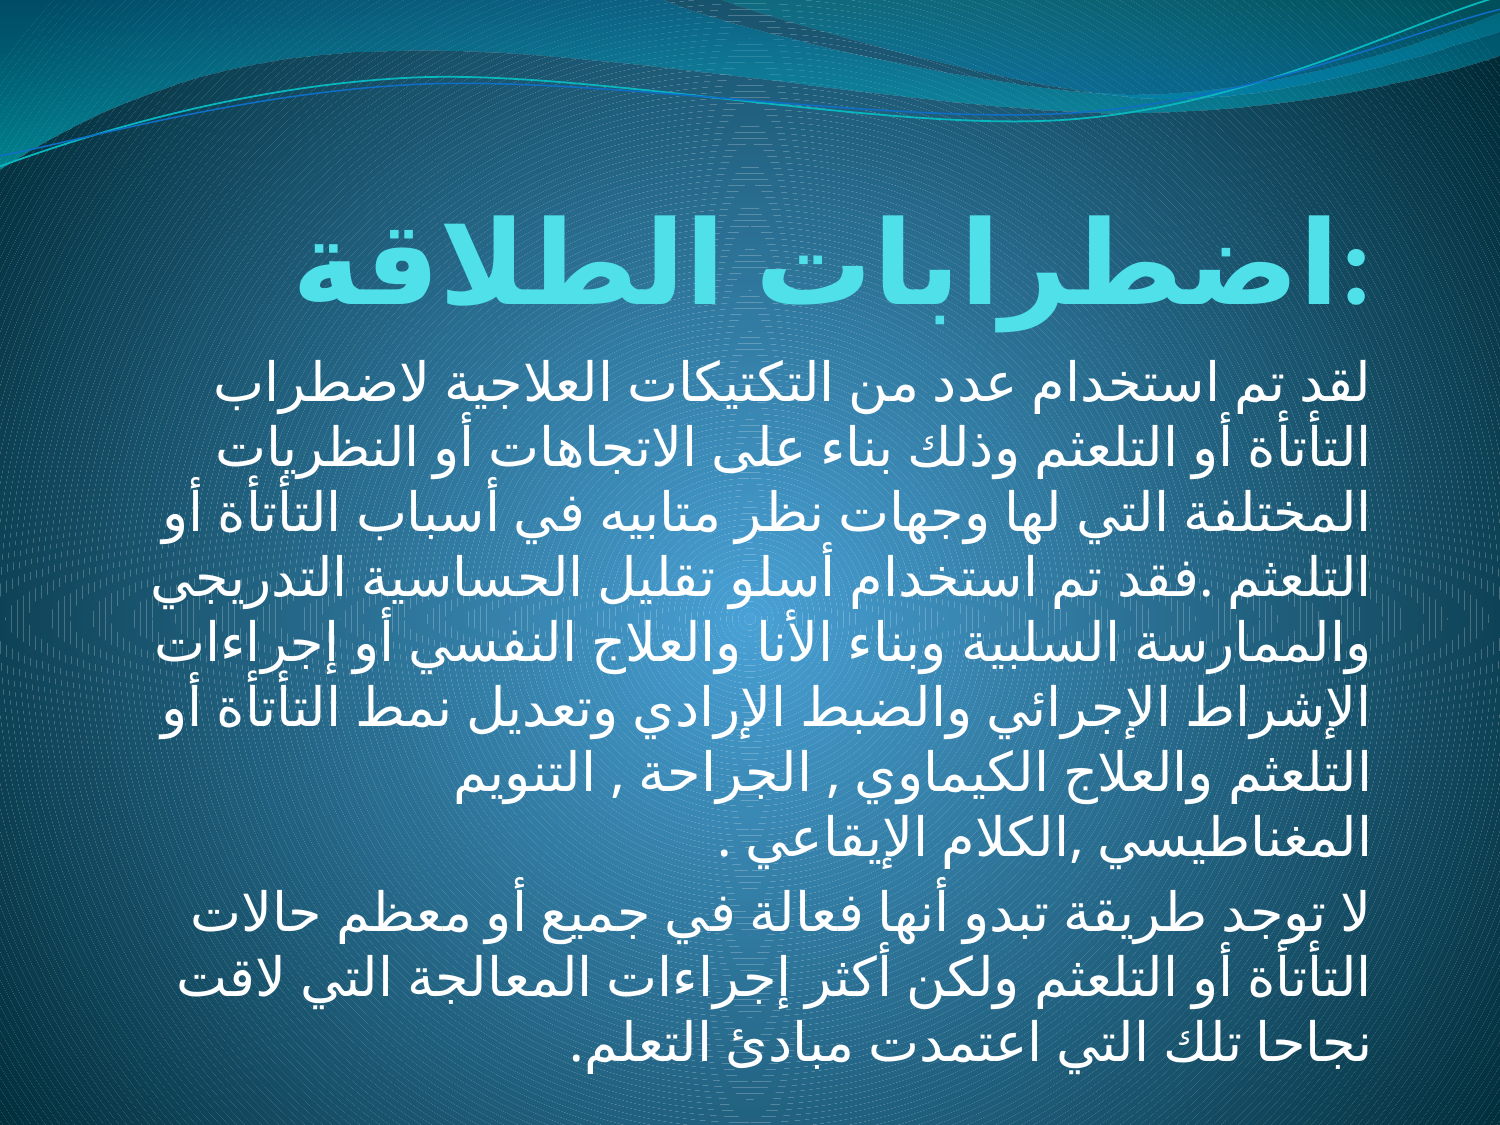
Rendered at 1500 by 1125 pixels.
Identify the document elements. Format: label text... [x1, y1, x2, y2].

title اضطرابات الطلاقة: [87, 152, 1376, 329]
subtitle لقد تم استخدام عدد من التكتيكات العلاجية لاضطراب التأتأة أو التلعثم وذلك بناء على الاتجاهات أو النظريات المختلفة التي لها وجهات نظر متابيه في أسباب التأتأة أو التلعثم .فقد تم استخدام أسلو تقليل الحساسية التدريجي والممارسة السلبية وبناء الأنا والعلاج النفسي أو إجراءات الإشراط الإجرائي والضبط الإرادي وتعديل نمط التأتأة أو التلعثم والعلاج الكيماوي , الجراحة , التنويم المغناطيسي ,الكلام الإيقاعي . لا توجد طريقة تبدو أنها فعالة في جميع أو معظم حالات التأتأة أو التلعثم ولكن أكثر إجراءات المعالجة التي لاقت نجاحا تلك التي اعتمدت مبادئ التعلم. [87, 339, 1376, 1020]
